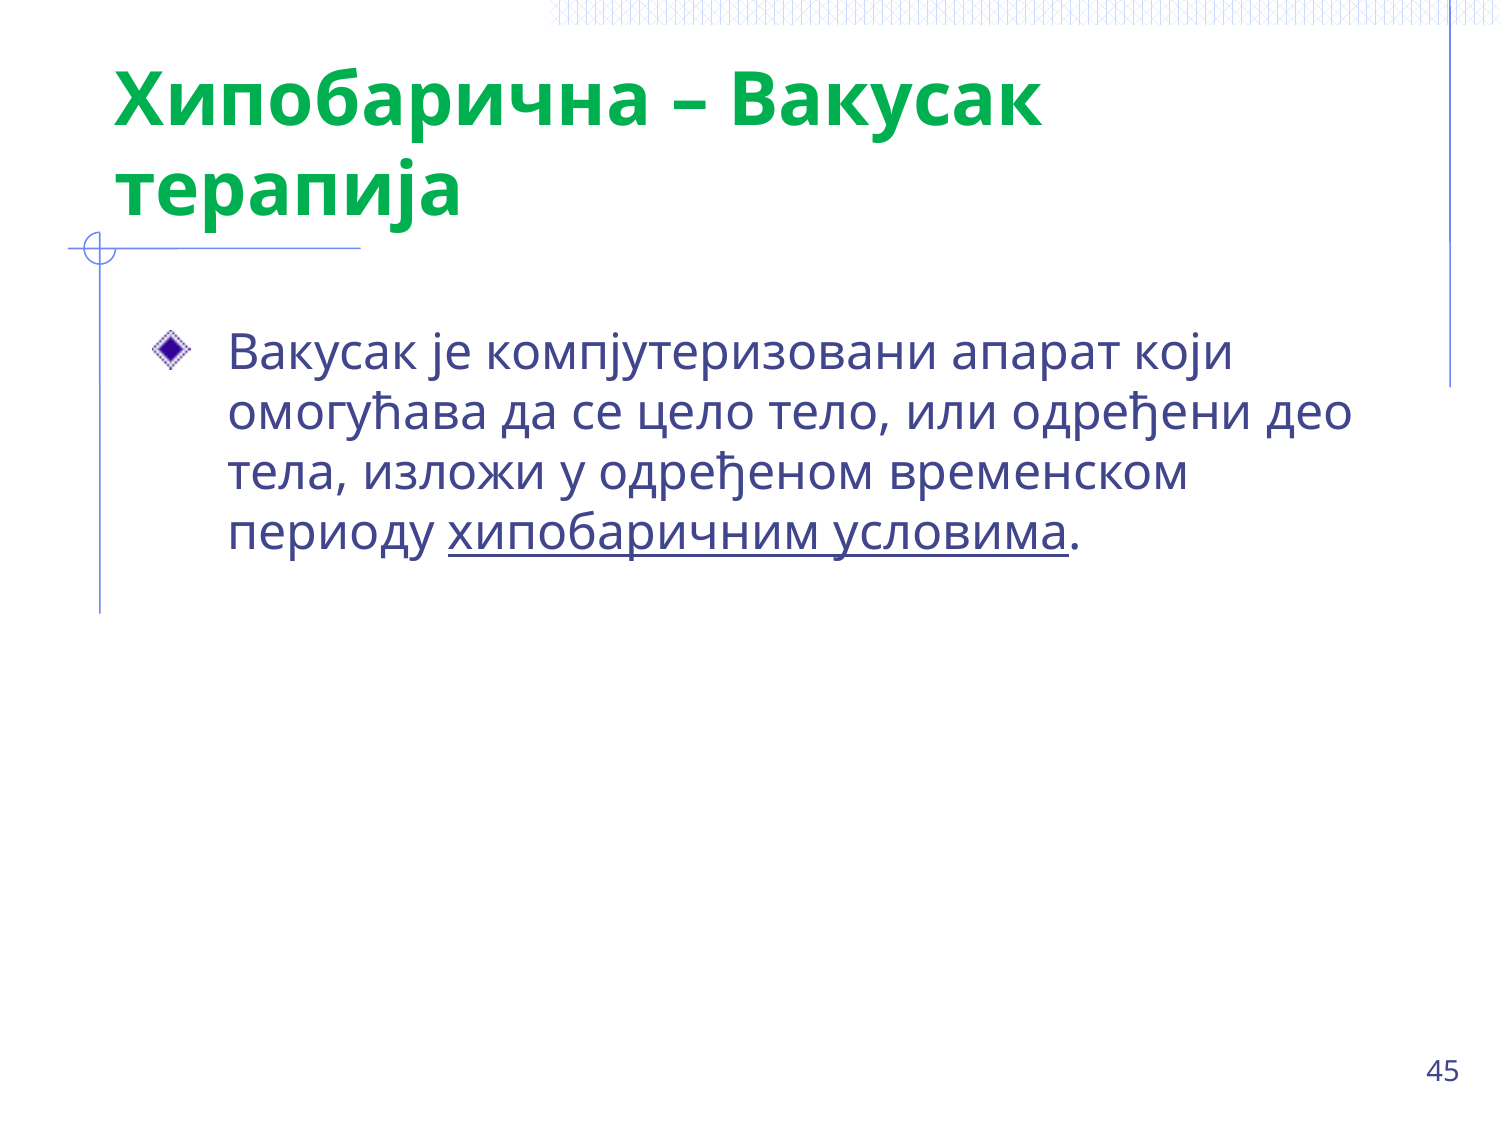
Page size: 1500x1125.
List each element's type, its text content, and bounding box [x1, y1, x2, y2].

title Хипобарична – Вакусак терапија [99, 49, 1376, 238]
slide_number 45 [1162, 1025, 1475, 1100]
list Вакусак је компјутеризовани апарат који омогућава да се цело тело, или одређени део тела, изложи у одређеном временском периоду хипобаричним условима. [137, 312, 1413, 988]
picture [152, 330, 191, 370]
